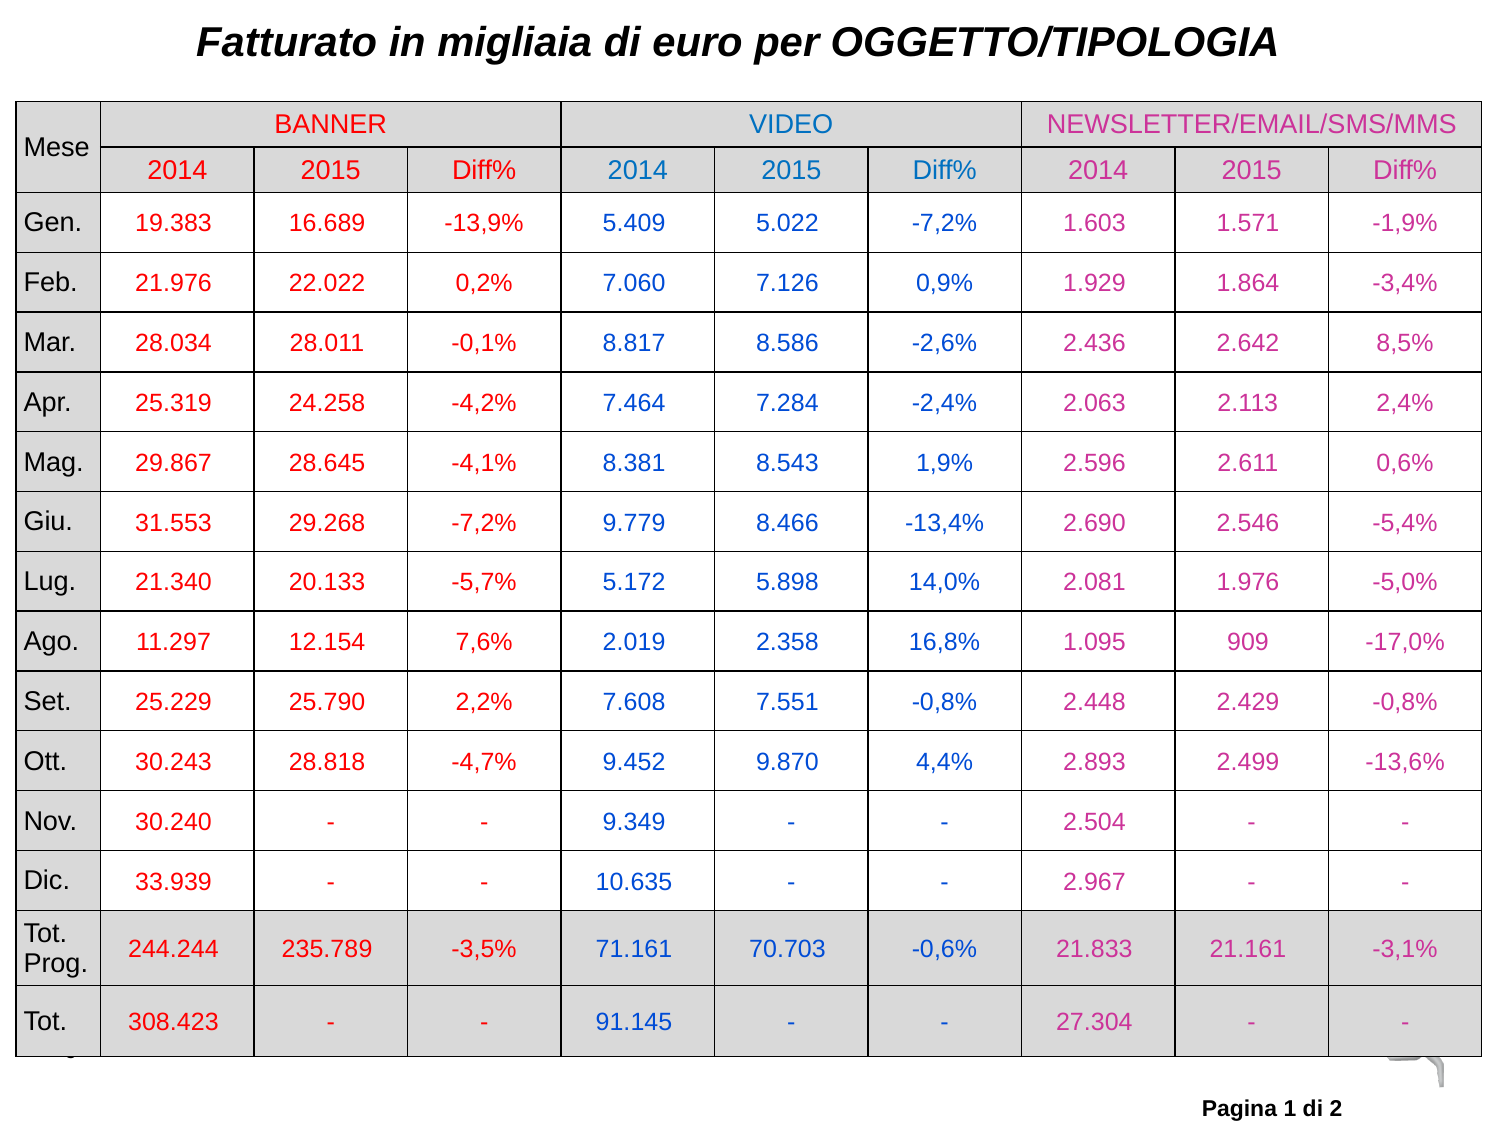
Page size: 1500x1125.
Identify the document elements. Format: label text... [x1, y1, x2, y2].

table_cell 14,0% [869, 552, 1021, 610]
text_box [645, 42, 676, 86]
table_cell 7.551 [715, 672, 867, 730]
table_cell Ott. [17, 731, 100, 790]
table_cell - [869, 851, 1021, 910]
table_cell 28.818 [255, 731, 407, 790]
table_cell Tot. [17, 986, 100, 1056]
table_cell 0,2% [408, 253, 560, 311]
table_cell - [715, 986, 867, 1056]
table_cell 19.383 [101, 193, 253, 252]
table_cell -2,6% [869, 313, 1021, 371]
table_cell 2015 [715, 148, 867, 192]
table_cell - [869, 986, 1021, 1056]
table_cell 7.284 [715, 373, 867, 431]
table_cell -13,4% [869, 492, 1021, 551]
table_cell - [408, 851, 560, 910]
table_cell -3,1% [1329, 911, 1481, 985]
table_cell -13,9% [408, 193, 560, 252]
table_cell 2.499 [1176, 731, 1328, 790]
table_cell 5.172 [562, 552, 714, 610]
table_cell 235.789 [255, 911, 407, 985]
table_cell -0,1% [408, 313, 560, 371]
table_cell 1.603 [1022, 193, 1174, 252]
table_cell 244.244 [101, 911, 253, 985]
table_cell 2,2% [408, 672, 560, 730]
table_cell 16.689 [255, 193, 407, 252]
table_cell 7,6% [408, 612, 560, 670]
table_cell 21.340 [101, 552, 253, 610]
table_header Mese [17, 102, 100, 192]
table_cell 28.034 [101, 313, 253, 371]
table_cell Lug. [17, 552, 100, 610]
table_cell 2.642 [1176, 313, 1328, 371]
table_cell - [255, 851, 407, 910]
table_cell Dic. [17, 851, 100, 910]
table_cell Apr. [17, 373, 100, 431]
table_cell 8.817 [562, 313, 714, 371]
table_cell 2.429 [1176, 672, 1328, 730]
table_cell 2.893 [1022, 731, 1174, 790]
table_cell 0,6% [1329, 432, 1481, 491]
table_cell Diff% [869, 148, 1021, 192]
table_cell -4,2% [408, 373, 560, 431]
table_cell -17,0% [1329, 612, 1481, 670]
table_cell - [869, 791, 1021, 850]
table_cell 30.240 [101, 791, 253, 850]
table_cell 21.976 [101, 253, 253, 311]
table_cell 2.358 [715, 612, 867, 670]
table_cell 2014 [1022, 148, 1174, 192]
table_cell 2.546 [1176, 492, 1328, 551]
text_box [601, 32, 632, 88]
table_cell Giu. [17, 492, 100, 551]
table_cell 25.790 [255, 672, 407, 730]
table_cell 5.409 [562, 193, 714, 252]
table_cell 2.081 [1022, 552, 1174, 610]
table_header BANNER [101, 102, 560, 146]
table_cell - [408, 986, 560, 1056]
table_cell 16,8% [869, 612, 1021, 670]
table_cell 2.504 [1022, 791, 1174, 850]
table_cell - [1329, 986, 1481, 1056]
picture [1366, 1057, 1476, 1109]
table_cell Diff% [1329, 148, 1481, 192]
table_cell Mar. [17, 313, 100, 371]
table_cell 21.161 [1176, 911, 1328, 985]
table_cell 25.319 [101, 373, 253, 431]
table_cell -0,8% [869, 672, 1021, 730]
table_cell 70.703 [715, 911, 867, 985]
table_cell -0,6% [869, 911, 1021, 985]
table_cell 1.976 [1176, 552, 1328, 610]
table_cell -5,4% [1329, 492, 1481, 551]
table_cell - [1329, 791, 1481, 850]
table_cell - [715, 851, 867, 910]
table_cell 33.939 [101, 851, 253, 910]
table_cell 2.690 [1022, 492, 1174, 551]
table_cell Diff% [408, 148, 560, 192]
table_cell 29.867 [101, 432, 253, 491]
table_cell 4,4% [869, 731, 1021, 790]
table_cell 308.423 [101, 986, 253, 1056]
table_cell 1.095 [1022, 612, 1174, 670]
table_cell 2.063 [1022, 373, 1174, 431]
table_cell 1,9% [869, 432, 1021, 491]
table_cell -7,2% [408, 492, 560, 551]
table_cell - [255, 791, 407, 850]
table_cell 8.543 [715, 432, 867, 491]
table_cell 909 [1176, 612, 1328, 670]
table_cell 9.349 [562, 791, 714, 850]
table_cell 12.154 [255, 612, 407, 670]
table_cell 28.645 [255, 432, 407, 491]
table_cell 1.571 [1176, 193, 1328, 252]
table_cell 21.833 [1022, 911, 1174, 985]
table_cell - [1176, 851, 1328, 910]
table_cell 2.596 [1022, 432, 1174, 491]
table_cell 2,4% [1329, 373, 1481, 431]
table_cell 11.297 [101, 612, 253, 670]
table_cell 2014 [562, 148, 714, 192]
table_cell 5.022 [715, 193, 867, 252]
table_cell -13,6% [1329, 731, 1481, 790]
table_cell Set. [17, 672, 100, 730]
table_cell -1,9% [1329, 193, 1481, 252]
text_box Pagina 1 di 2 [1187, 1086, 1400, 1125]
table_cell -3,5% [408, 911, 560, 985]
table_cell -7,2% [869, 193, 1021, 252]
table_cell - [408, 791, 560, 850]
table_cell 2.436 [1022, 313, 1174, 371]
table_cell - [1176, 986, 1328, 1056]
table_cell Tot. Prog. [17, 911, 100, 985]
table_cell 22.022 [255, 253, 407, 311]
table_cell 0,9% [869, 253, 1021, 311]
table_cell Ago. [17, 612, 100, 670]
table_cell - [715, 791, 867, 850]
table_cell 8.381 [562, 432, 714, 491]
table_cell 8.586 [715, 313, 867, 371]
table_cell -0,8% [1329, 672, 1481, 730]
table_cell Gen. [17, 193, 100, 252]
table_cell 30.243 [101, 731, 253, 790]
table_cell 8,5% [1329, 313, 1481, 371]
table_cell 1.929 [1022, 253, 1174, 311]
table_cell 7.464 [562, 373, 714, 431]
table_cell 9.870 [715, 731, 867, 790]
table_cell -4,1% [408, 432, 560, 491]
table_cell 10.635 [562, 851, 714, 910]
table_cell 7.126 [715, 253, 867, 311]
table_cell 9.779 [562, 492, 714, 551]
table_cell 2014 [101, 148, 253, 192]
table_cell 2.611 [1176, 432, 1328, 491]
table_cell 2.448 [1022, 672, 1174, 730]
table_header VIDEO [562, 102, 1021, 146]
table_cell - [1176, 791, 1328, 850]
table_cell 27.304 [1022, 986, 1174, 1056]
table_cell 28.011 [255, 313, 407, 371]
table_cell Nov. [17, 791, 100, 850]
table_cell -5,0% [1329, 552, 1481, 610]
table_cell 1.864 [1176, 253, 1328, 311]
table_cell 7.608 [562, 672, 714, 730]
table_cell 2015 [1176, 148, 1328, 192]
table_cell 29.268 [255, 492, 407, 551]
table_cell 2.113 [1176, 373, 1328, 431]
table_cell 25.229 [101, 672, 253, 730]
table_cell 2.019 [562, 612, 714, 670]
table_cell 31.553 [101, 492, 253, 551]
table_cell - [255, 986, 407, 1056]
table_cell Feb. [17, 253, 100, 311]
table_cell 7.060 [562, 253, 714, 311]
table_cell 24.258 [255, 373, 407, 431]
table_cell 71.161 [562, 911, 714, 985]
table_cell 2.967 [1022, 851, 1174, 910]
table_cell 5.898 [715, 552, 867, 610]
table_cell Mag. [17, 432, 100, 491]
table_cell 2015 [255, 148, 407, 192]
table_cell 20.133 [255, 552, 407, 610]
table_cell -2,4% [869, 373, 1021, 431]
table_cell -3,4% [1329, 253, 1481, 311]
table_header NEWSLETTER/EMAIL/SMS/MMS [1022, 102, 1481, 146]
table_cell -4,7% [408, 731, 560, 790]
text_box Fatturato in migliaia di euro per OGGETTO/TIPOLOGIA [29, 7, 1447, 72]
table_cell 9.452 [562, 731, 714, 790]
table_cell -5,7% [408, 552, 560, 610]
table_cell - [1329, 851, 1481, 910]
table_cell 91.145 [562, 986, 714, 1056]
table_cell 8.466 [715, 492, 867, 551]
